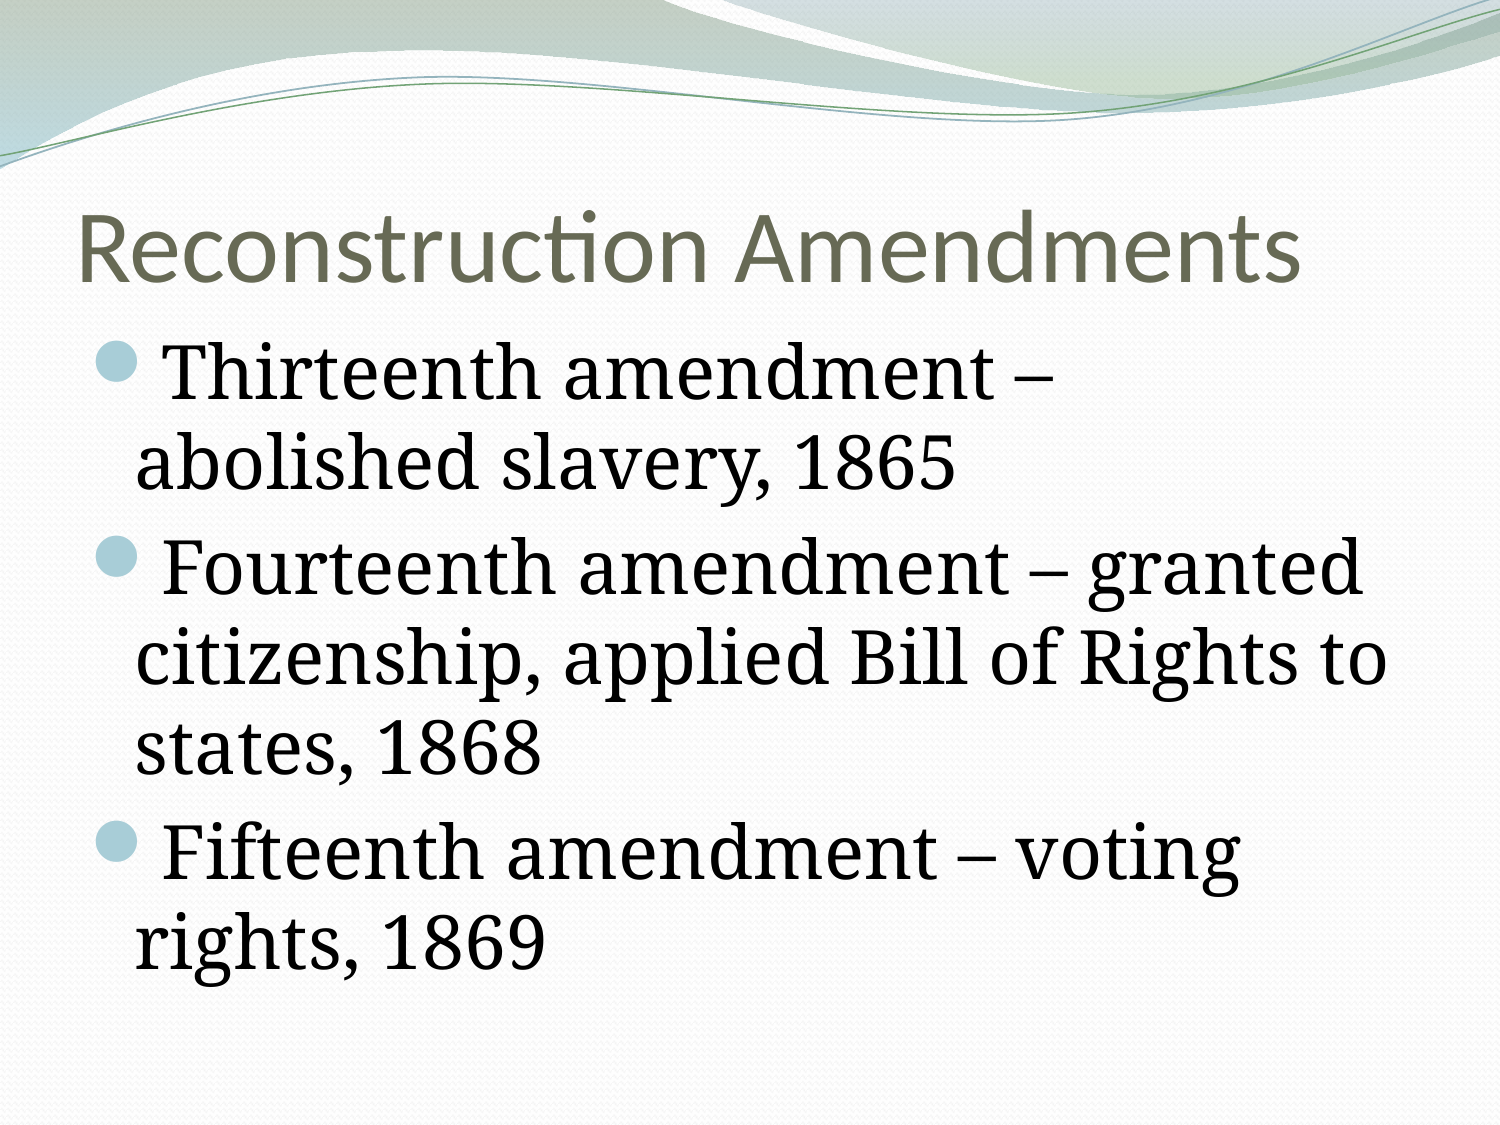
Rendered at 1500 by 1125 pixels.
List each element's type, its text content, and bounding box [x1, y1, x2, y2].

list Thirteenth amendment – abolished slavery, 1865 Fourteenth amendment – granted citizenship, applied Bill of Rights to states, 1868 Fifteenth amendment – voting rights, 1869 [75, 317, 1425, 1038]
title Reconstruction Amendments [75, 115, 1425, 303]
